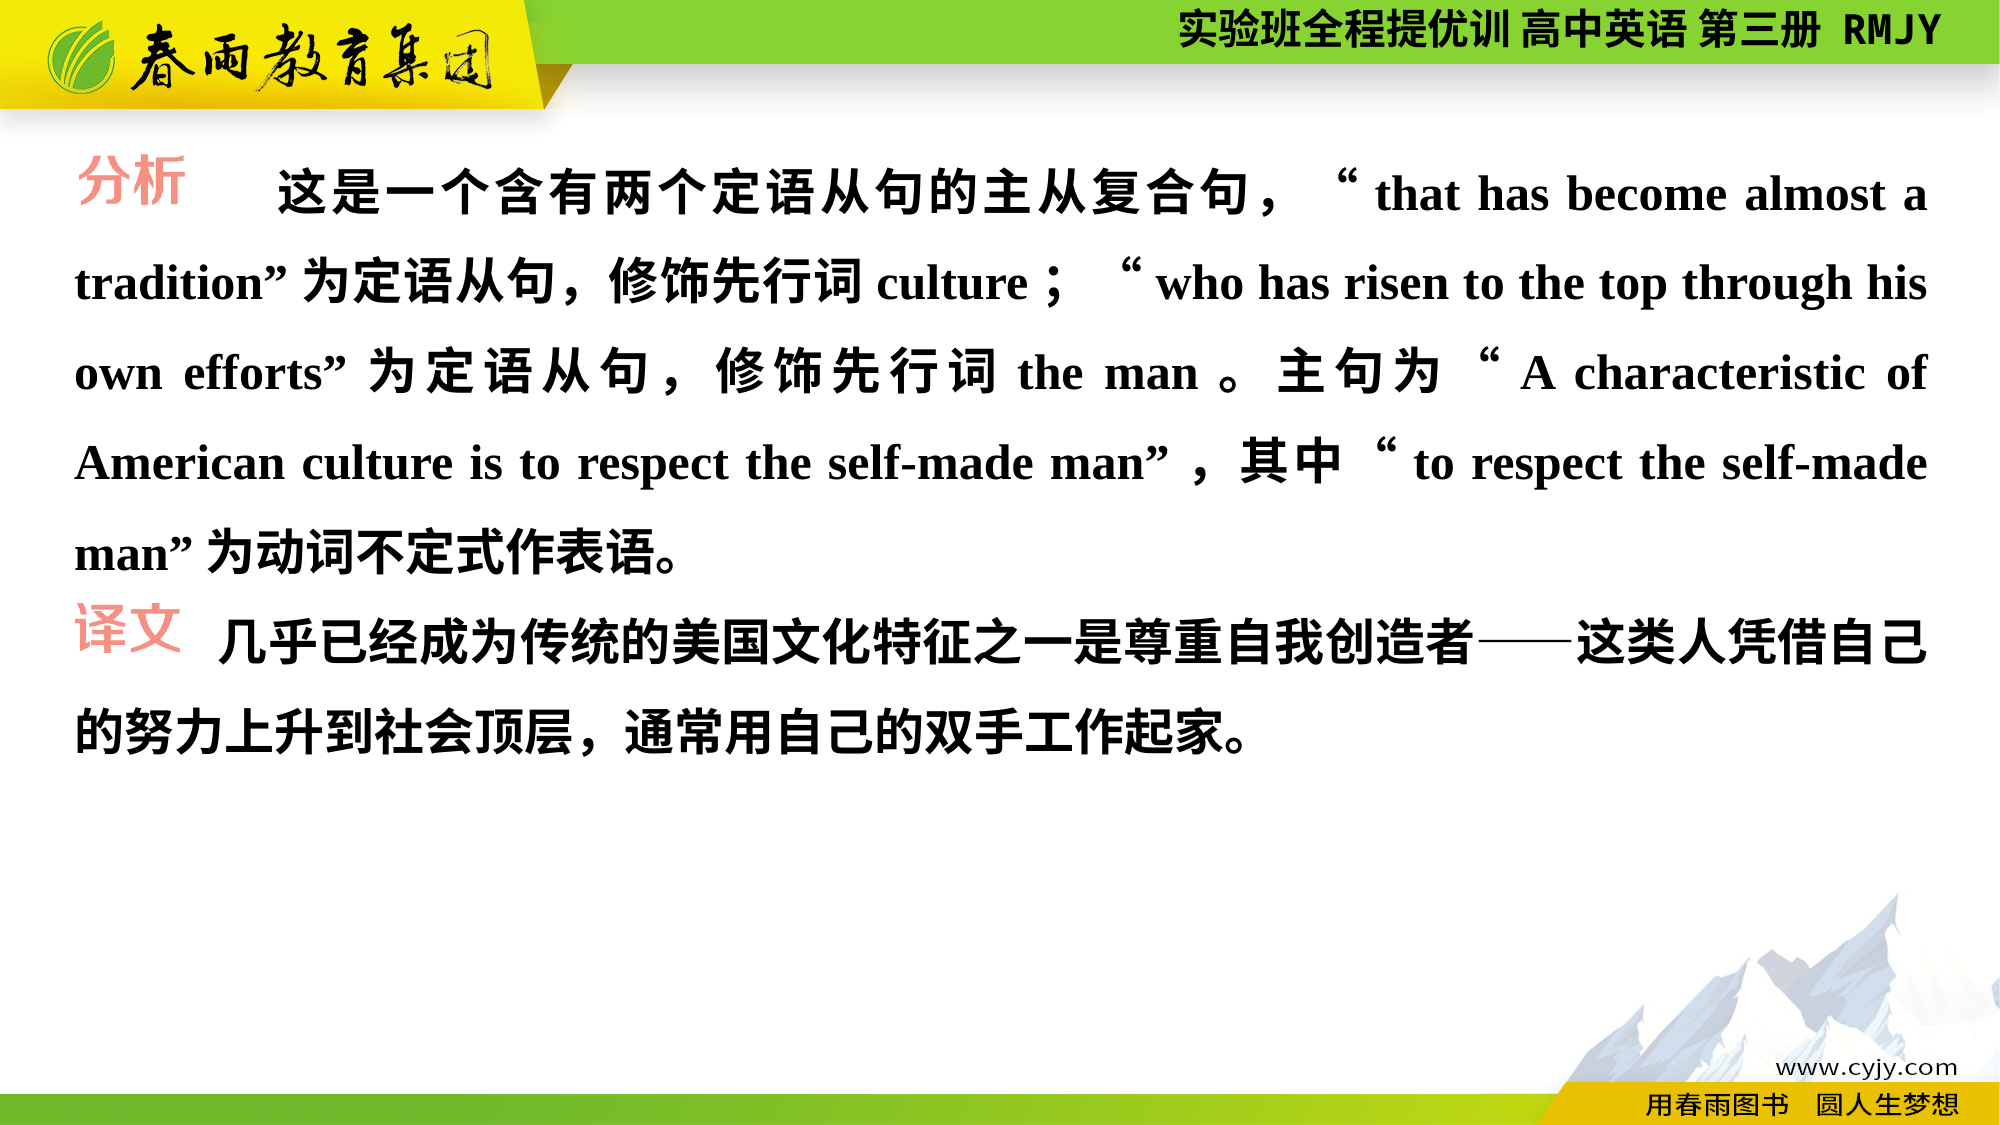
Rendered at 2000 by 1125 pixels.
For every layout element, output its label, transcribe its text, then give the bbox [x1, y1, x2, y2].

list 这是一个含有两个定语从句的主从复合句，“that has become almost a tradition”为定语从句，修饰先行词culture；“who has risen to the top through his own efforts”为定语从句，修饰先行词the man。主句为“A characteristic of American culture is to respect the self-made man”，其中“to respect the self-made man”为动词不定式作表语。 几乎已经成为传统的美国文化特征之一是尊重自我创造者——这类人凭借自己的努力上升到社会顶层，通常用自己的双手工作起家。 [59, 122, 1944, 763]
picture [0, 0, 2000, 1125]
